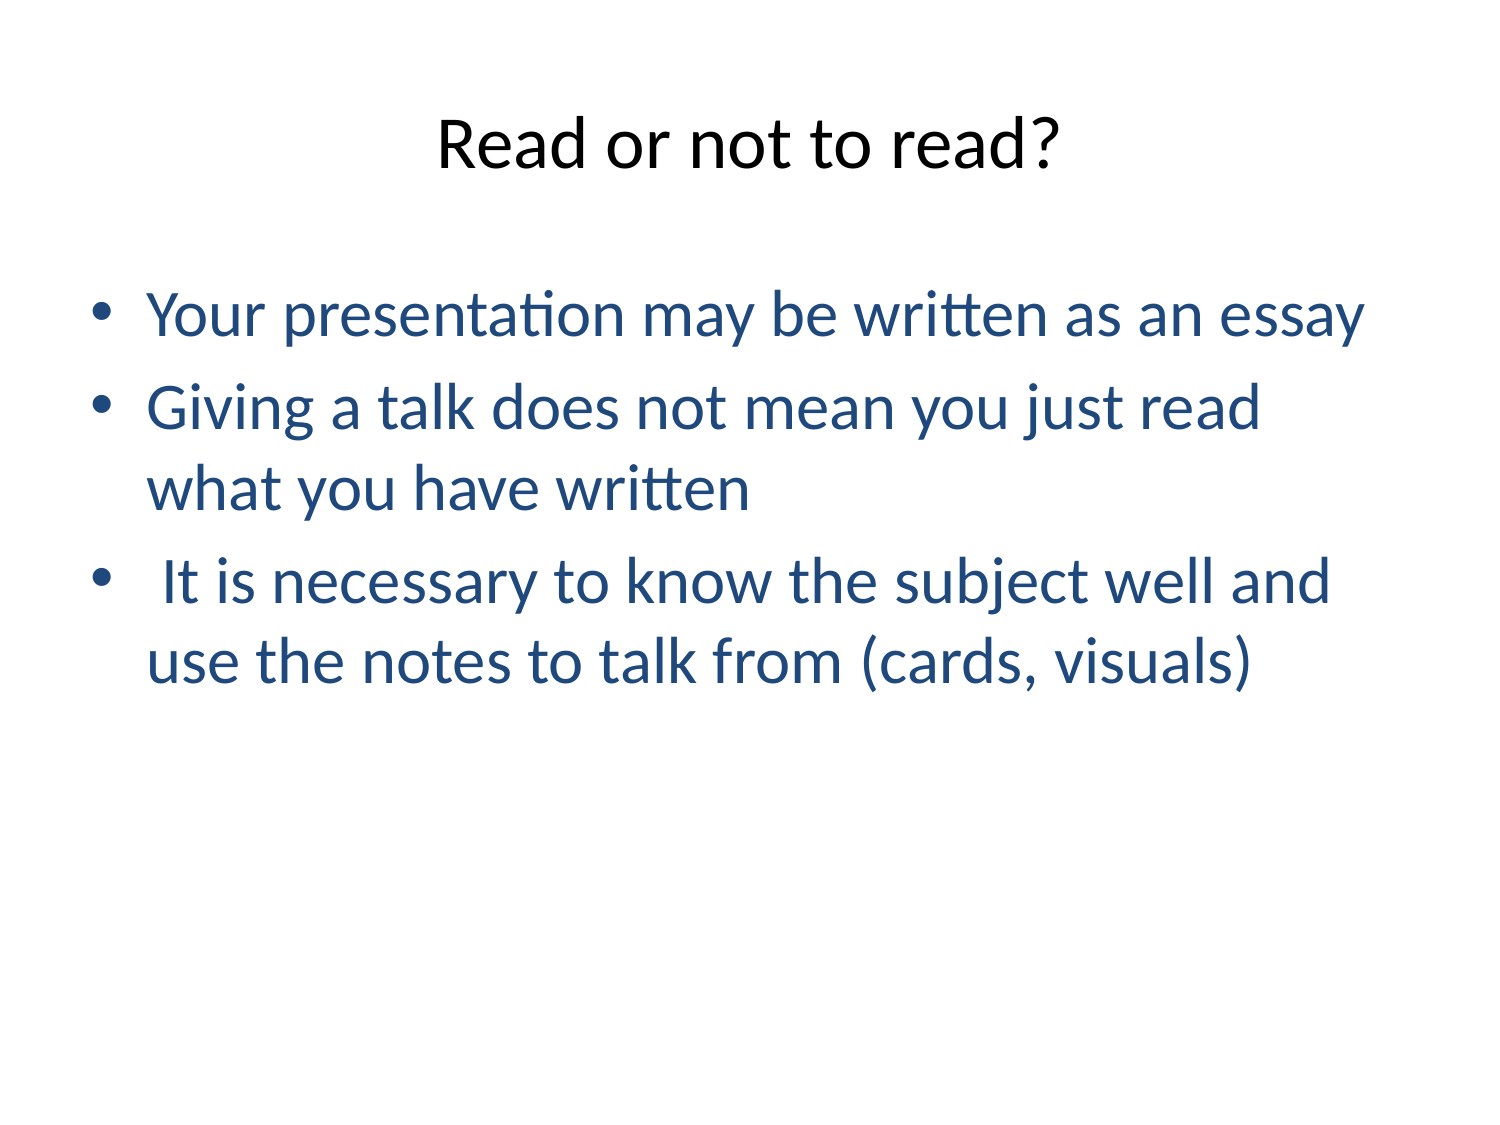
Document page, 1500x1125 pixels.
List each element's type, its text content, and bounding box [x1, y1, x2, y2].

title Read or not to read? [75, 45, 1425, 233]
list Your presentation may be written as an essay Giving a talk does not mean you just read what you have written It is necessary to know the subject well and use the notes to talk from (cards, visuals) [75, 262, 1425, 1005]
